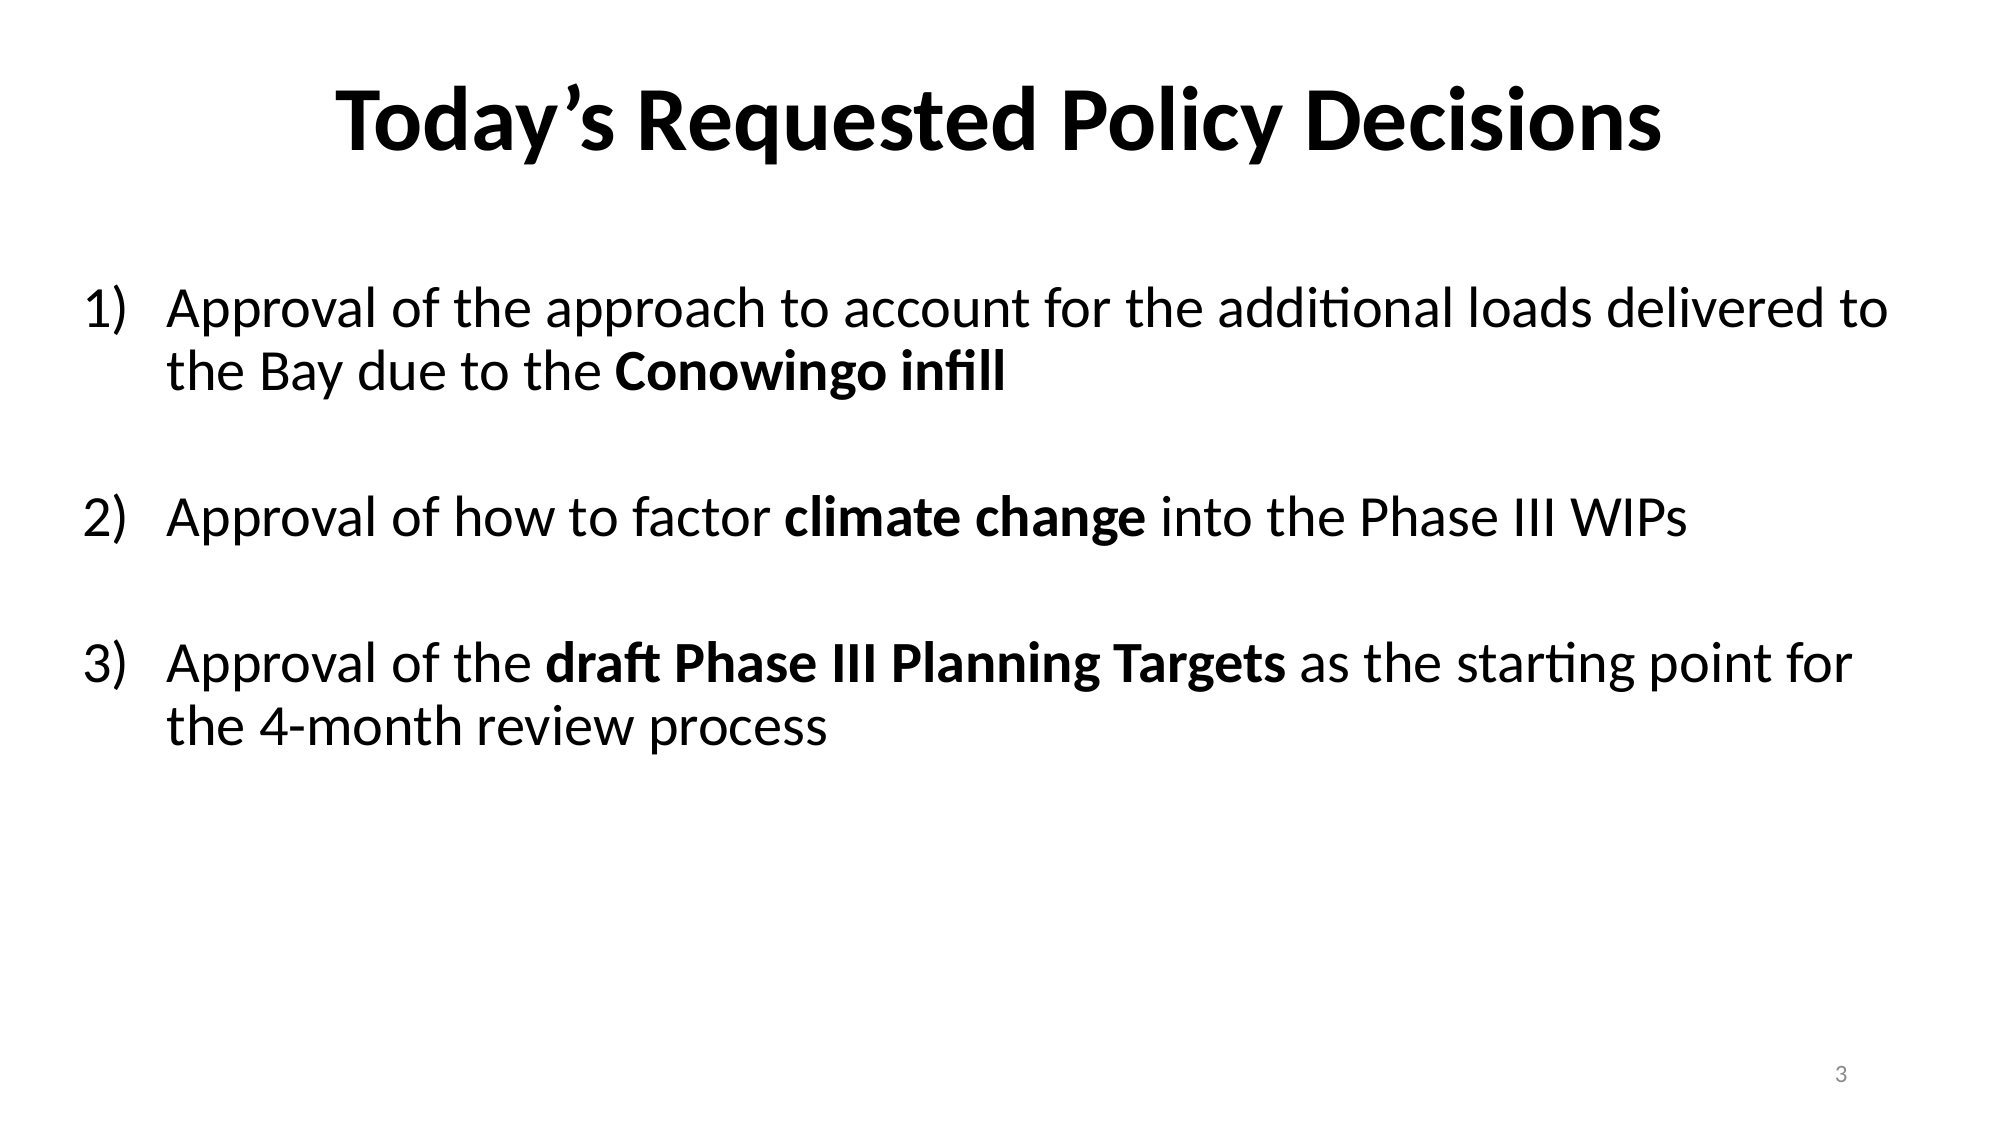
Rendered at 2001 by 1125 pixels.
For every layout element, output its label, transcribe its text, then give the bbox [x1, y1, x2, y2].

title Today’s Requested Policy Decisions [137, 56, 1863, 186]
slide_number 3 [1412, 1042, 1863, 1103]
list Approval of the approach to account for the additional loads delivered to the Bay due to the Conowingo infill Approval of how to factor climate change into the Phase III WIPs Approval of the draft Phase III Planning Targets as the starting point for the 4-month review process [67, 269, 1933, 1125]
